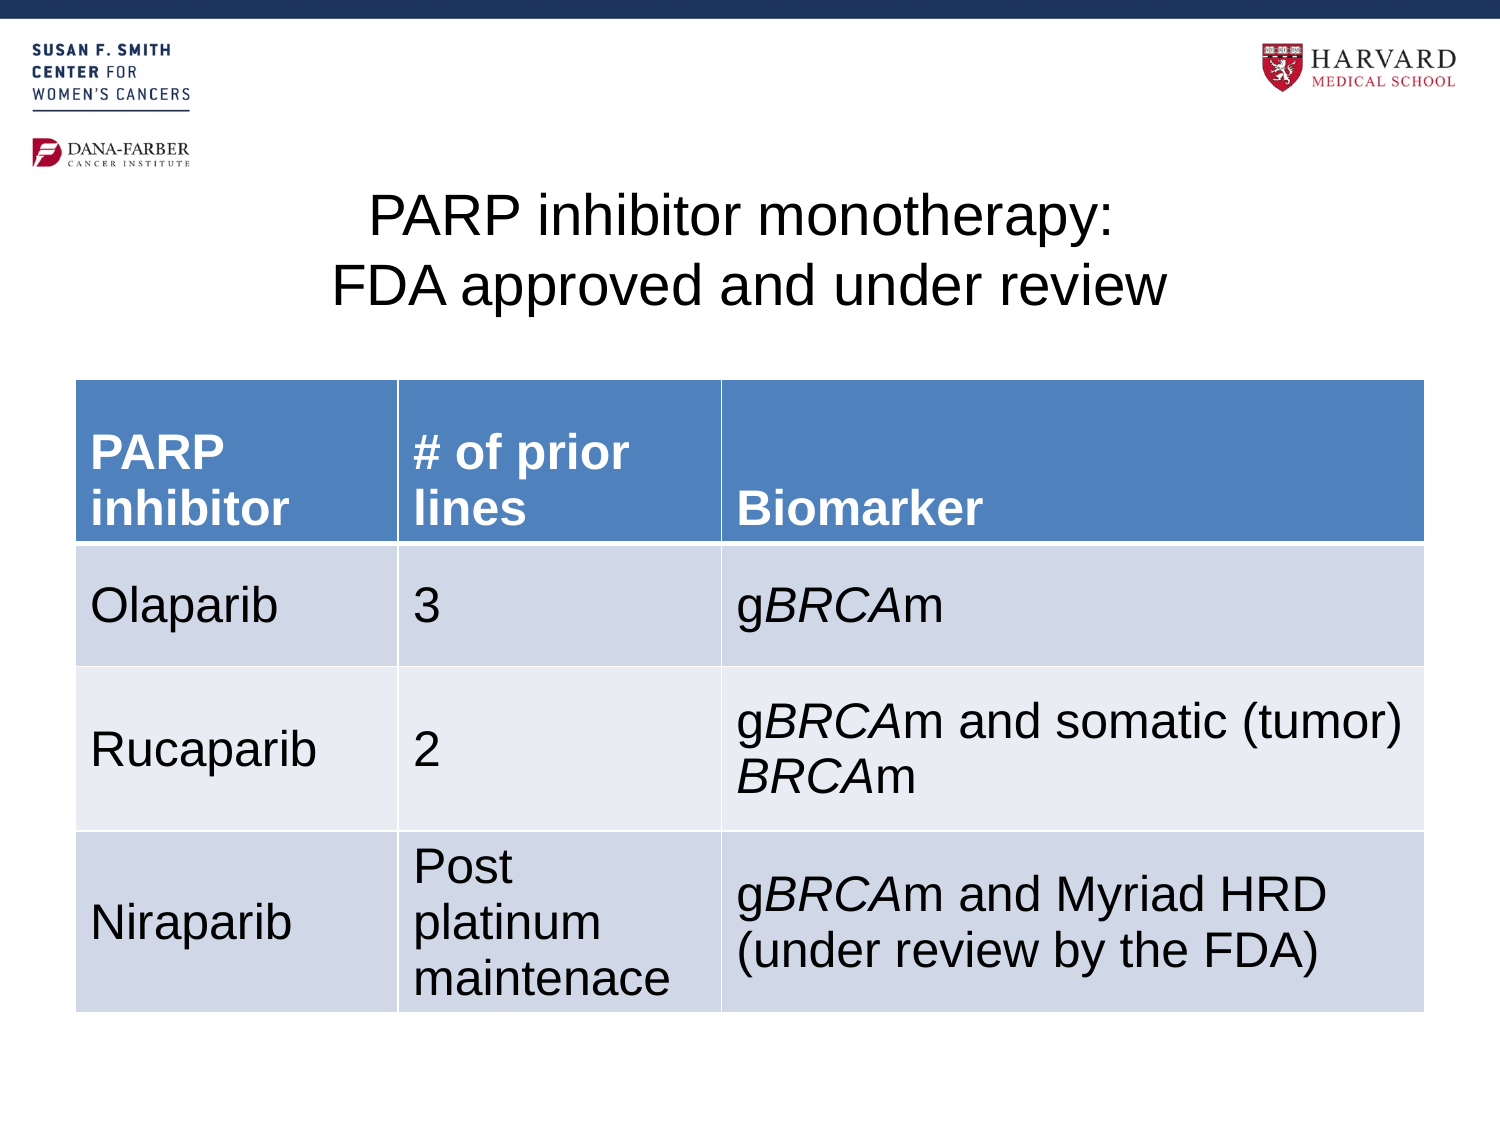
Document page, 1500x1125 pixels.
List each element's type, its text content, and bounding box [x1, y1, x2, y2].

table_cell Rucaparib [76, 667, 397, 830]
table_cell 3 [399, 546, 721, 666]
table_header # of prior lines [399, 380, 721, 541]
table_cell gBRCAm and somatic (tumor) BRCAm [722, 667, 1424, 830]
table_cell Olaparib [76, 546, 397, 666]
table_cell Niraparib [76, 832, 397, 1012]
title PARP inhibitor monotherapy: FDA approved and under review [75, 153, 1425, 341]
table_header PARP inhibitor [76, 380, 397, 541]
table_cell 2 [399, 667, 721, 830]
table_cell gBRCAm [722, 546, 1424, 666]
table_cell gBRCAm and Myriad HRD (under review by the FDA) [722, 832, 1424, 1012]
picture [0, 0, 1500, 184]
table_header Biomarker [722, 380, 1424, 541]
table_cell Post platinum maintenace [399, 832, 721, 1012]
